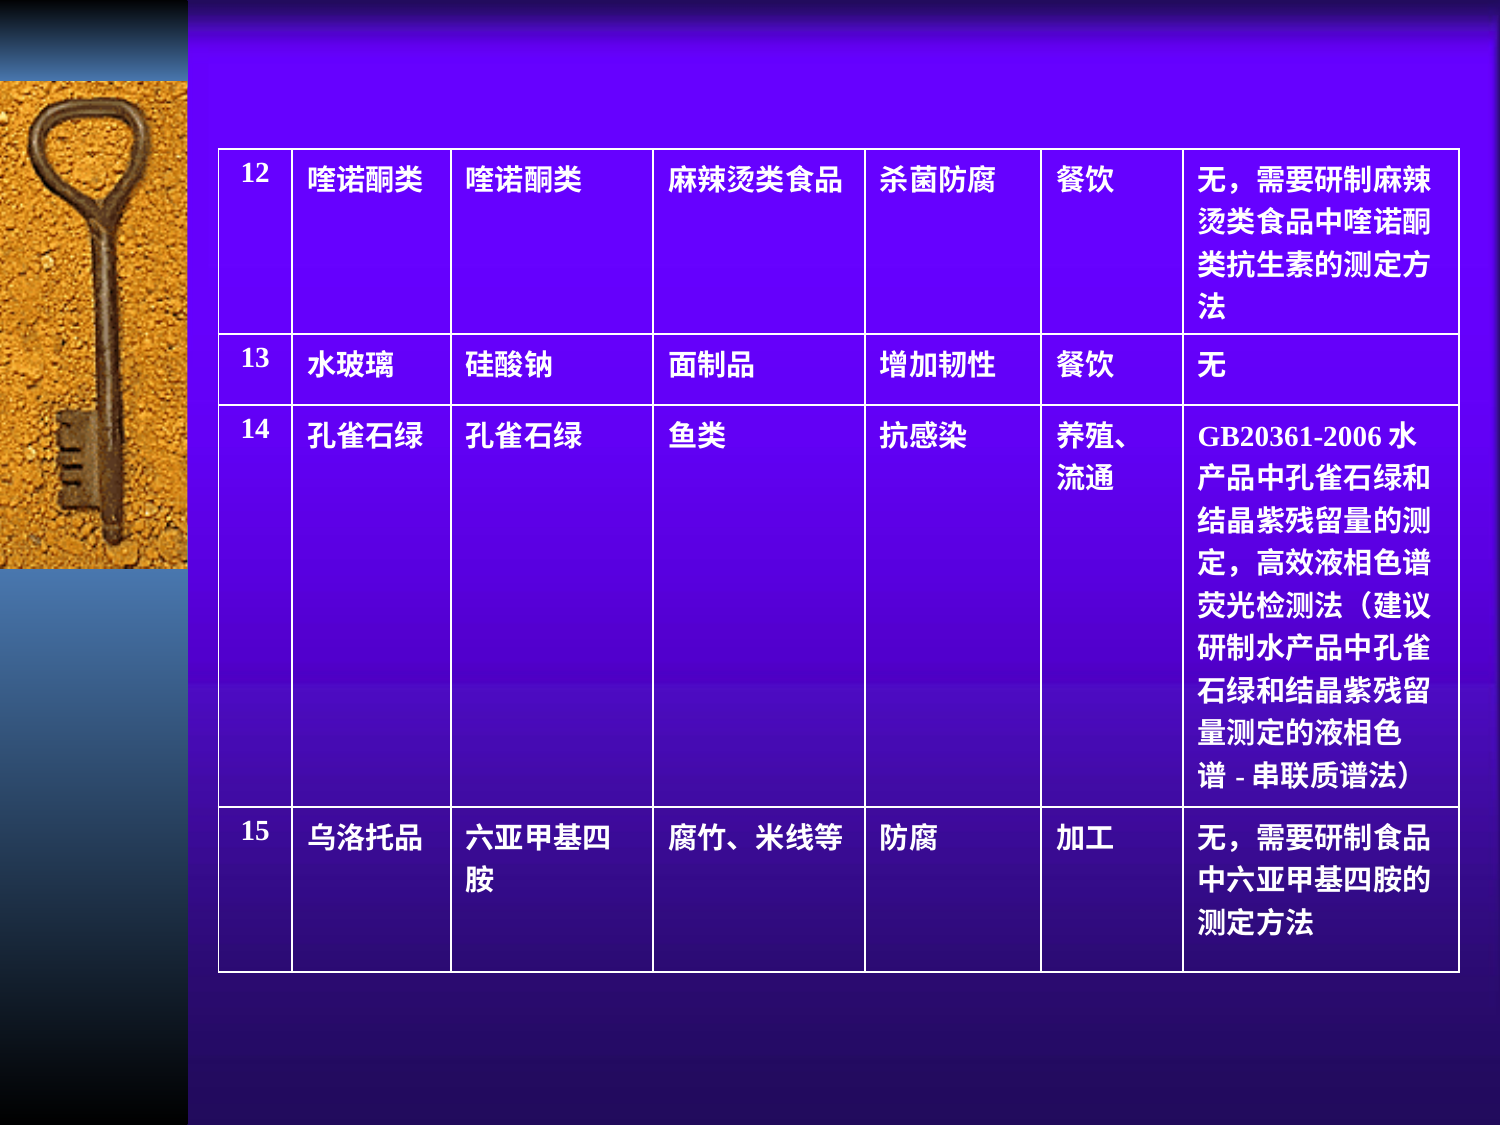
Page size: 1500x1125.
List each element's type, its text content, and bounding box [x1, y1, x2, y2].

table_header 麻辣烫类食品 [654, 150, 864, 333]
table_cell 13 [219, 335, 291, 404]
table_cell 乌洛托品 [293, 808, 450, 971]
table_cell 增加韧性 [866, 335, 1040, 404]
table_cell 餐饮 [1042, 335, 1182, 404]
picture [0, 0, 1500, 1125]
table_cell 六亚甲基四胺 [452, 808, 652, 971]
table_cell 15 [219, 808, 291, 971]
table_cell 鱼类 [654, 406, 864, 806]
table_cell GB20361-2006水产品中孔雀石绿和结晶紫残留量的测定，高效液相色谱荧光检测法（建议研制水产品中孔雀石绿和结晶紫残留量测定的液相色谱-串联质谱法） [1184, 406, 1458, 806]
table_header 无，需要研制麻辣烫类食品中喹诺酮类抗生素的测定方法 [1184, 150, 1458, 333]
table_cell 14 [219, 406, 291, 806]
table_cell 面制品 [654, 335, 864, 404]
table_cell 无 [1184, 335, 1458, 404]
table_header 喹诺酮类 [293, 150, 450, 333]
table_cell 防腐 [866, 808, 1040, 971]
table_header 杀菌防腐 [866, 150, 1040, 333]
table_cell 加工 [1042, 808, 1182, 971]
table_cell 养殖、流通 [1042, 406, 1182, 806]
table_cell 水玻璃 [293, 335, 450, 404]
table_cell 孔雀石绿 [293, 406, 450, 806]
table_cell 孔雀石绿 [452, 406, 652, 806]
table_cell 硅酸钠 [452, 335, 652, 404]
table_header 12 [219, 150, 291, 333]
table_cell 腐竹、米线等 [654, 808, 864, 971]
table_header 喹诺酮类 [452, 150, 652, 333]
table_cell 无，需要研制食品中六亚甲基四胺的测定方法 [1184, 808, 1458, 971]
table_cell 抗感染 [866, 406, 1040, 806]
table_header 餐饮 [1042, 150, 1182, 333]
